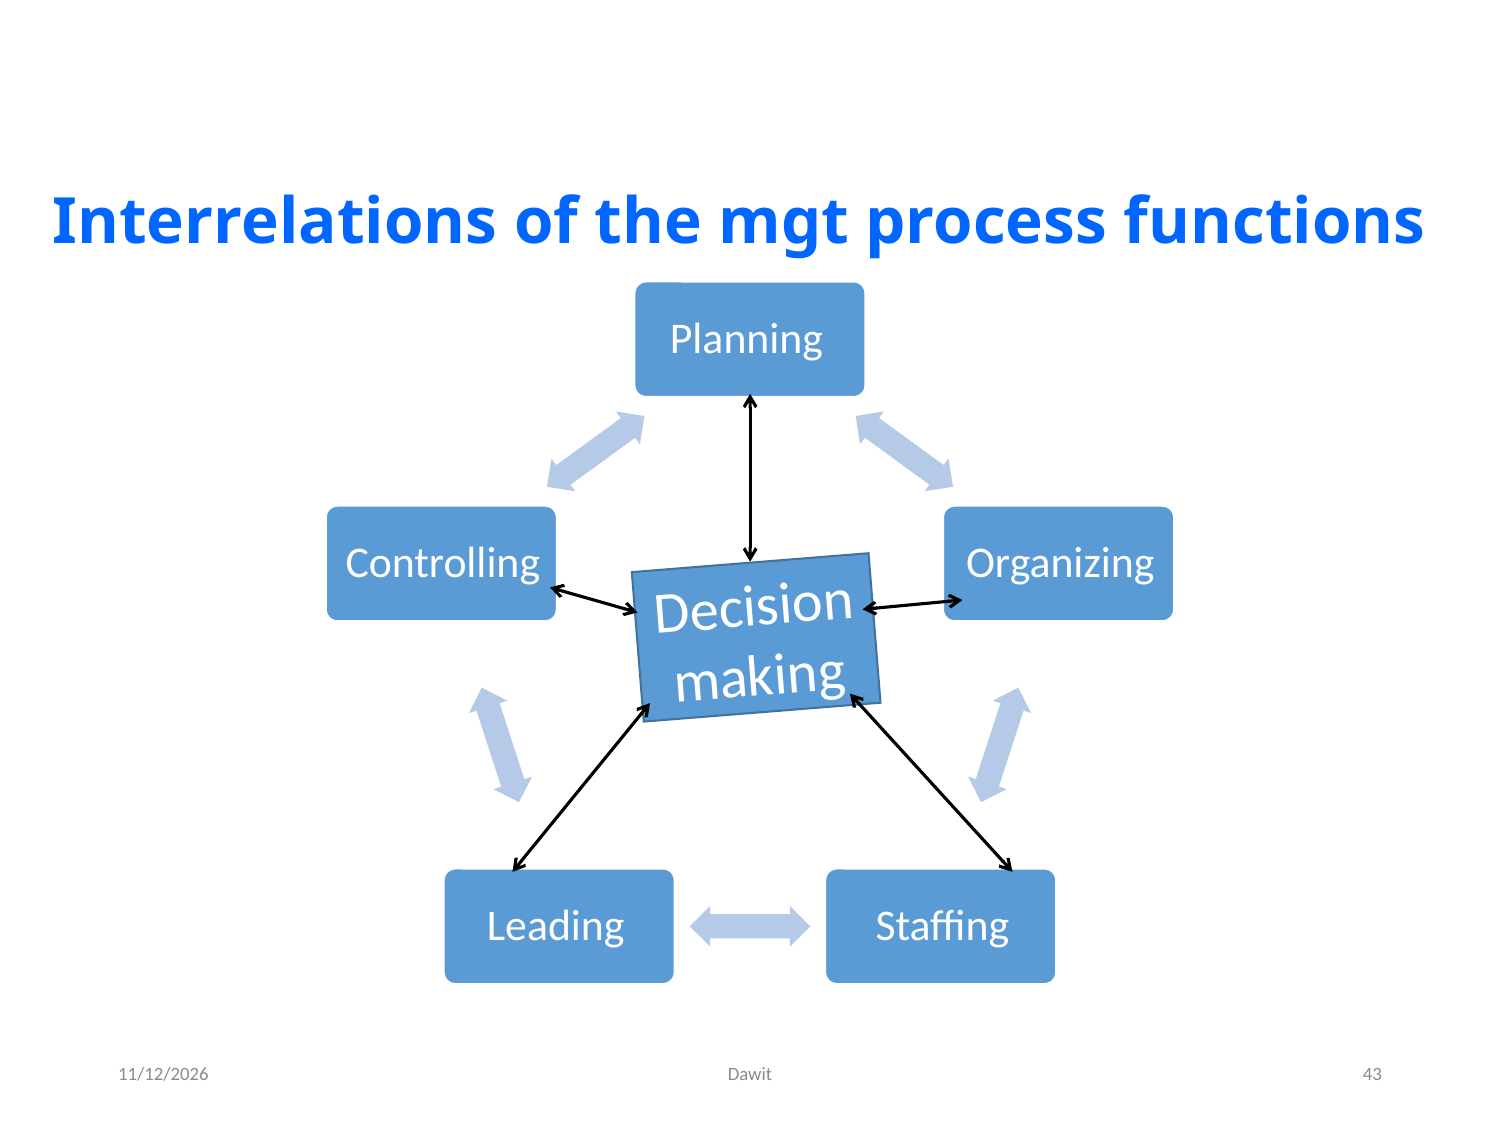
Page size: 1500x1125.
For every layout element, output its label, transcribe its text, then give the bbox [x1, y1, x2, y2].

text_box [549, 587, 638, 613]
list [74, 281, 1425, 985]
title Interrelations of the mgt process functions [37, 174, 1475, 272]
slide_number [103, 1042, 441, 1103]
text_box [842, 701, 1021, 865]
footer Dawit [496, 1042, 1004, 1103]
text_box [496, 718, 666, 857]
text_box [862, 599, 963, 610]
slide_number 43 [1059, 1042, 1397, 1103]
